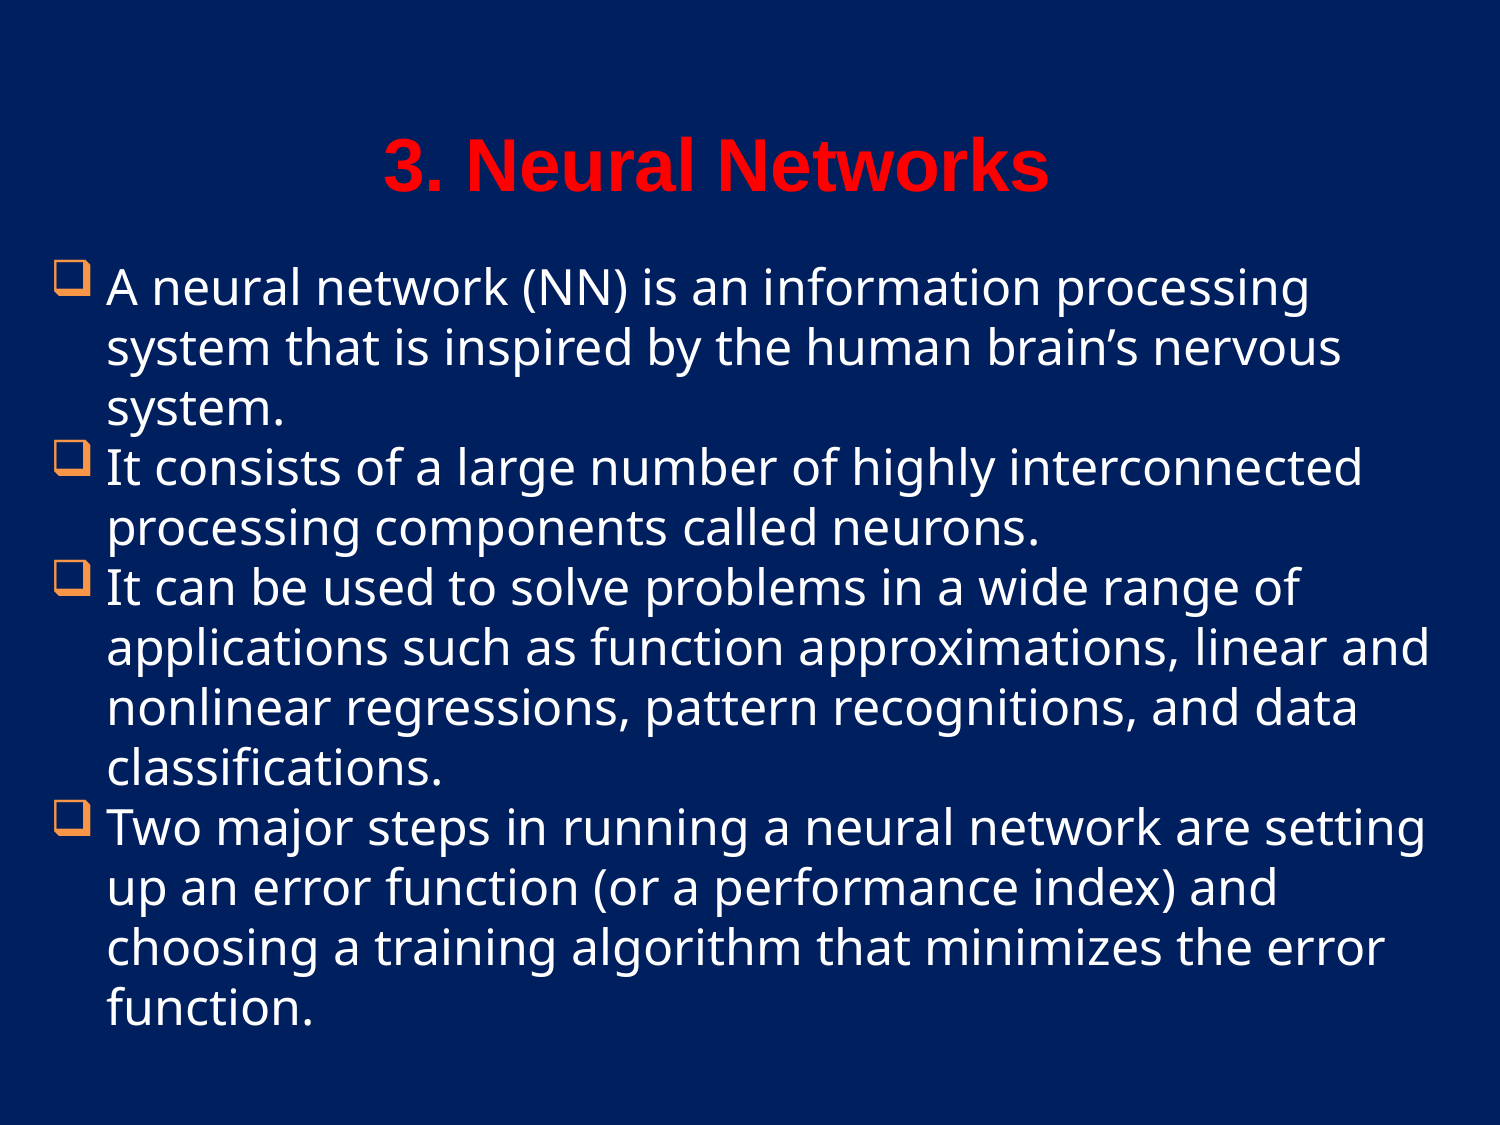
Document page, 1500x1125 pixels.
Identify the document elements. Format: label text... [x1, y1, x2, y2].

text_box 3. Neural Networks [70, 116, 1363, 207]
text_box A neural network (NN) is an information processing system that is inspired by the human brain’s nervous system. It consists of a large number of highly interconnected processing components called neurons. It can be used to solve problems in a wide range of applications such as function approximations, linear and nonlinear regressions, pattern recognitions, and data classifications. Two major steps in running a neural network are setting up an error function (or a performance index) and choosing a training algorithm that minimizes the error function. [49, 254, 1463, 1095]
